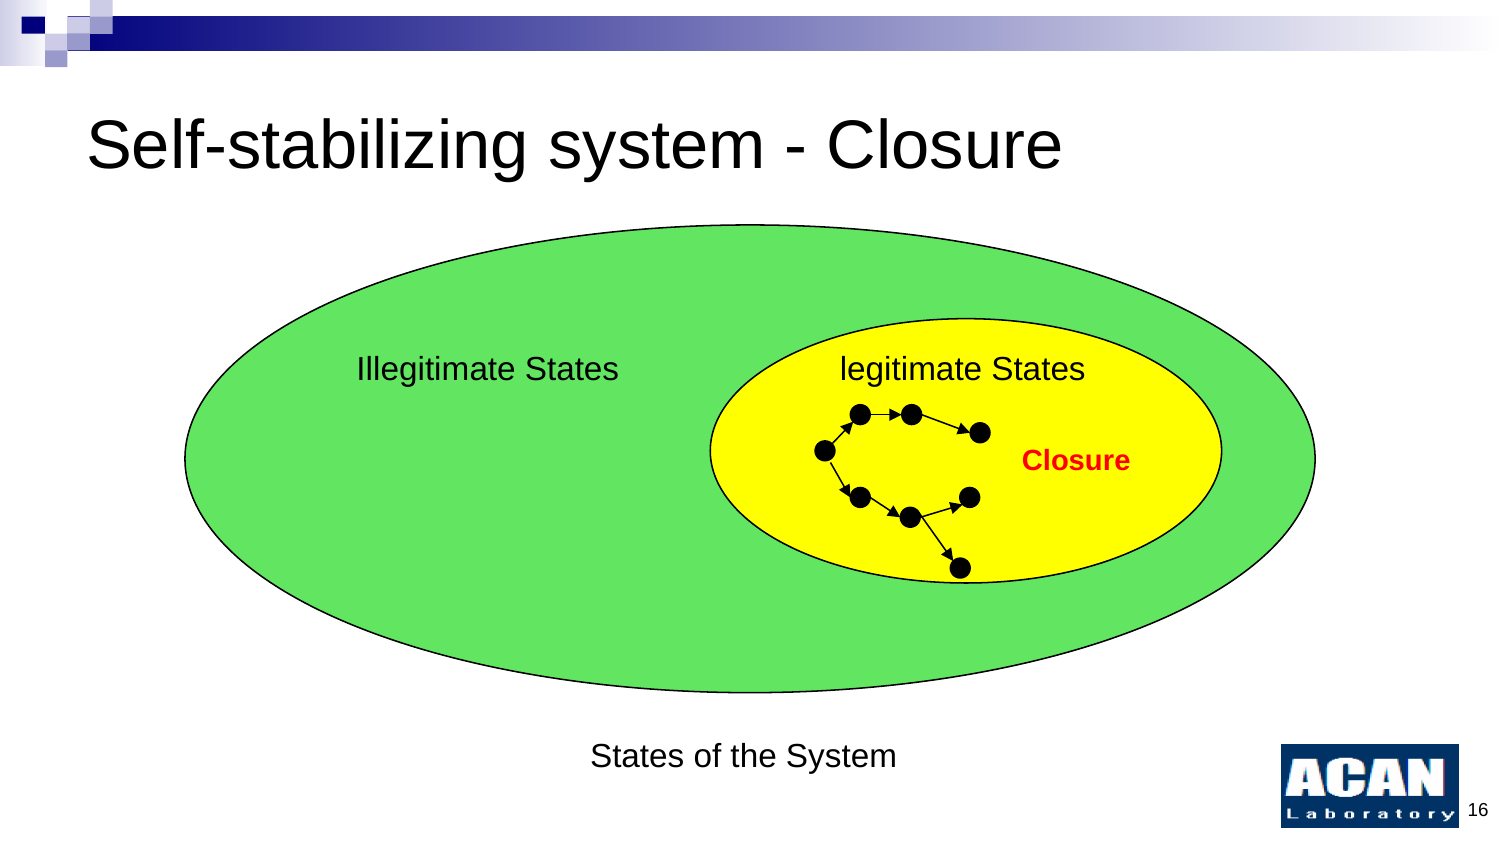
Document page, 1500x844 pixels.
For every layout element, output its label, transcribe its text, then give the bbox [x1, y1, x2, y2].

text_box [830, 462, 851, 498]
text_box [902, 507, 914, 528]
text_box Closure [1006, 425, 1150, 491]
text_box [184, 224, 1316, 693]
text_box [850, 404, 871, 425]
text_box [917, 510, 954, 562]
text_box [852, 487, 870, 508]
text_box [950, 558, 971, 578]
text_box [854, 318, 1078, 332]
picture [1281, 744, 1459, 796]
title Self-stabilizing system - Closure [75, 56, 1425, 226]
text_box legitimate States [824, 332, 1107, 403]
text_box [959, 487, 980, 508]
text_box Illegitimate States [341, 332, 716, 403]
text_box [869, 497, 901, 518]
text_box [919, 504, 963, 518]
text_box [710, 340, 1222, 583]
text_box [831, 421, 854, 445]
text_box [921, 414, 971, 434]
text_box [972, 422, 991, 443]
text_box [901, 404, 922, 425]
slide_number 16 [1149, 796, 1500, 827]
text_box [815, 440, 835, 461]
text_box States of the System [575, 718, 925, 789]
